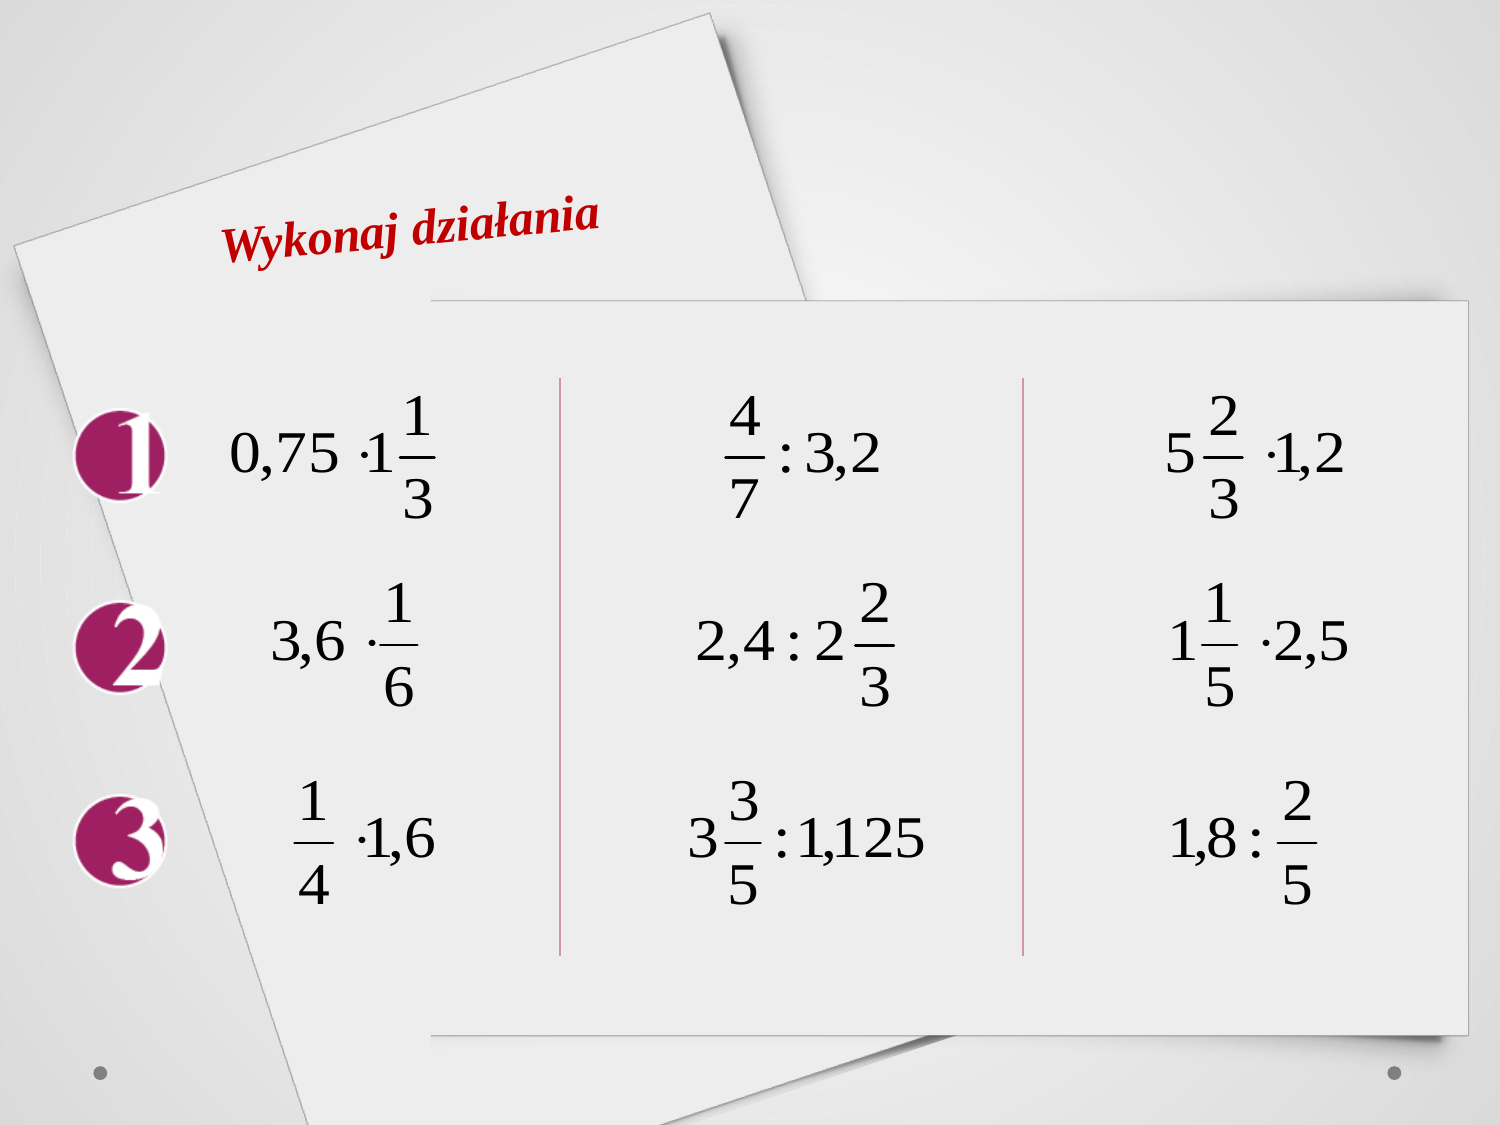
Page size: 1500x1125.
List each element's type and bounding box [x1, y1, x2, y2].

picture [0, 48, 1500, 1125]
text_box [220, 378, 449, 532]
text_box [679, 763, 934, 918]
text_box [1164, 763, 1330, 918]
text_box [1156, 378, 1359, 532]
text_box [1164, 565, 1359, 720]
text_box [283, 763, 449, 918]
text_box [714, 378, 891, 532]
text_box [262, 565, 431, 720]
picture [470, 1, 806, 47]
text_box [685, 565, 910, 720]
